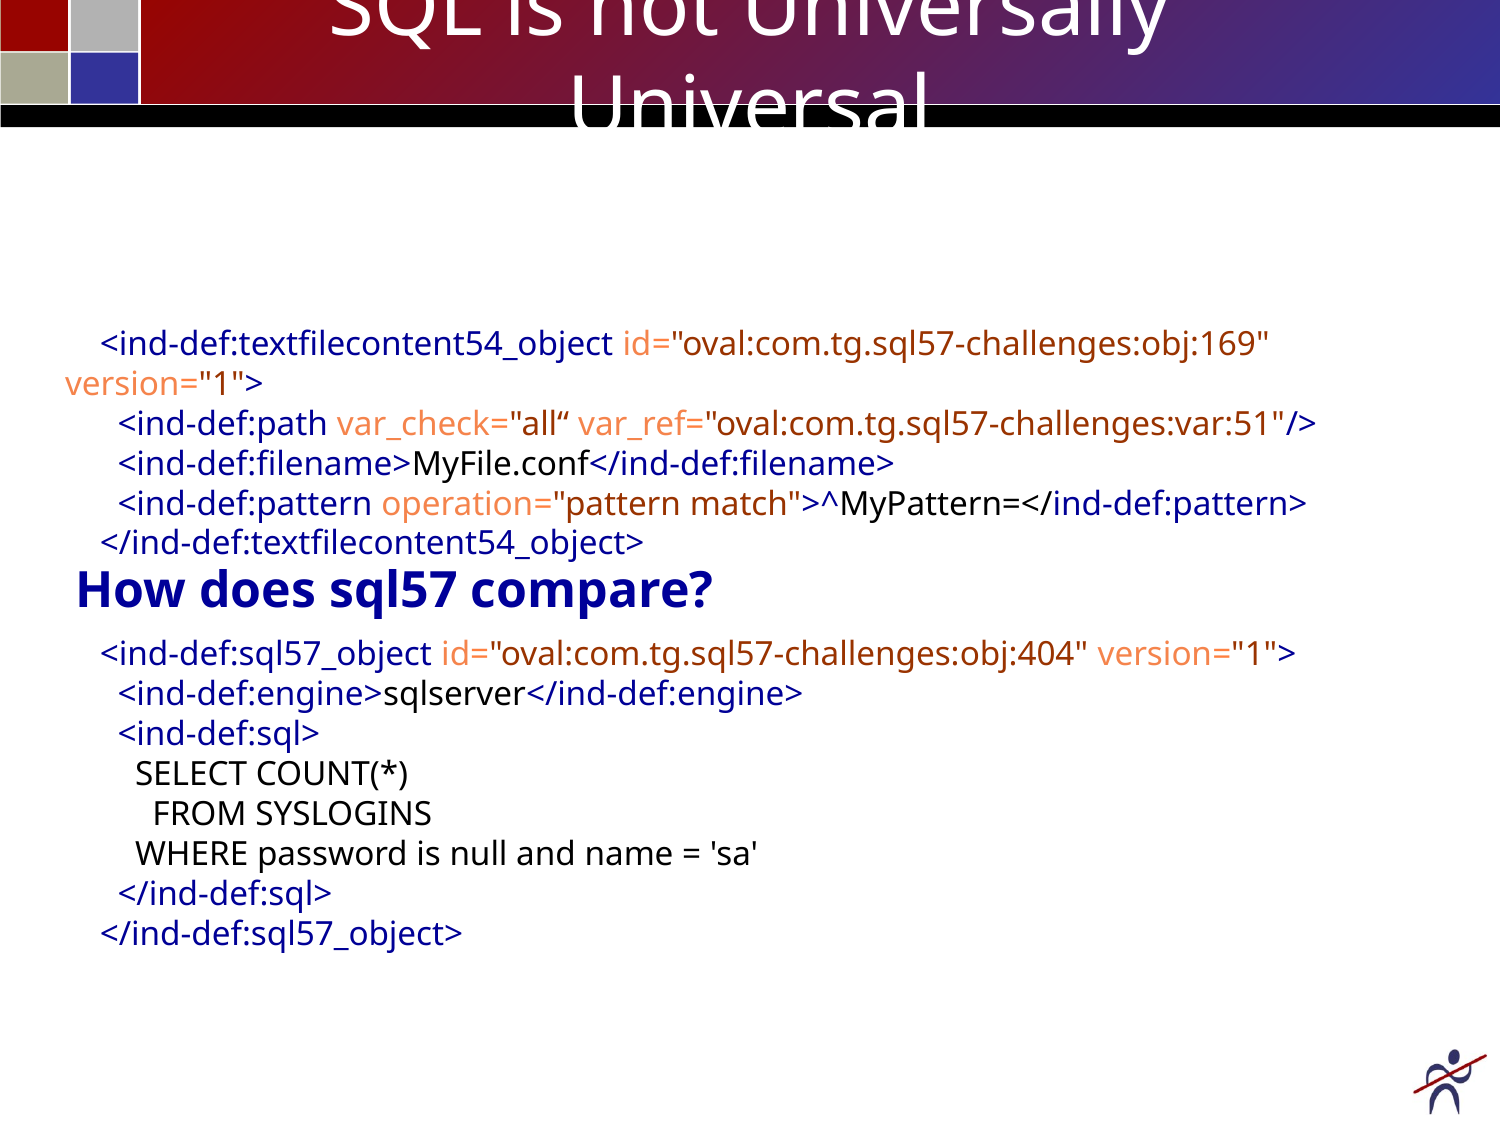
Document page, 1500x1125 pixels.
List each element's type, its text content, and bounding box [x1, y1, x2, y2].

title SQL is not Universally Universal [146, 0, 1354, 104]
text_box <ind-def:textfilecontent54_object id="oval:com.tg.sql57-challenges:obj:169" version="1"> <ind-def:path var_check="all“ var_ref="oval:com.tg.sql57-challenges:var:51"/> <ind-def:filename>MyFile.conf</ind-def:filename> <ind-def:pattern operation="pattern match">^MyPattern=</ind-def:pattern> </ind-def:textfilecontent54_object> [50, 314, 1438, 570]
text_box How does sql57 compare? [60, 549, 729, 625]
picture [1412, 1049, 1488, 1115]
text_box <ind-def:sql57_object id="oval:com.tg.sql57-challenges:obj:404" version="1"> <ind-def:engine>sqlserver</ind-def:engine> <ind-def:sql> SELECT COUNT(*) FROM SYSLOGINS WHERE password is null and name = 'sa' </ind-def:sql> </ind-def:sql57_object> [50, 624, 1438, 960]
